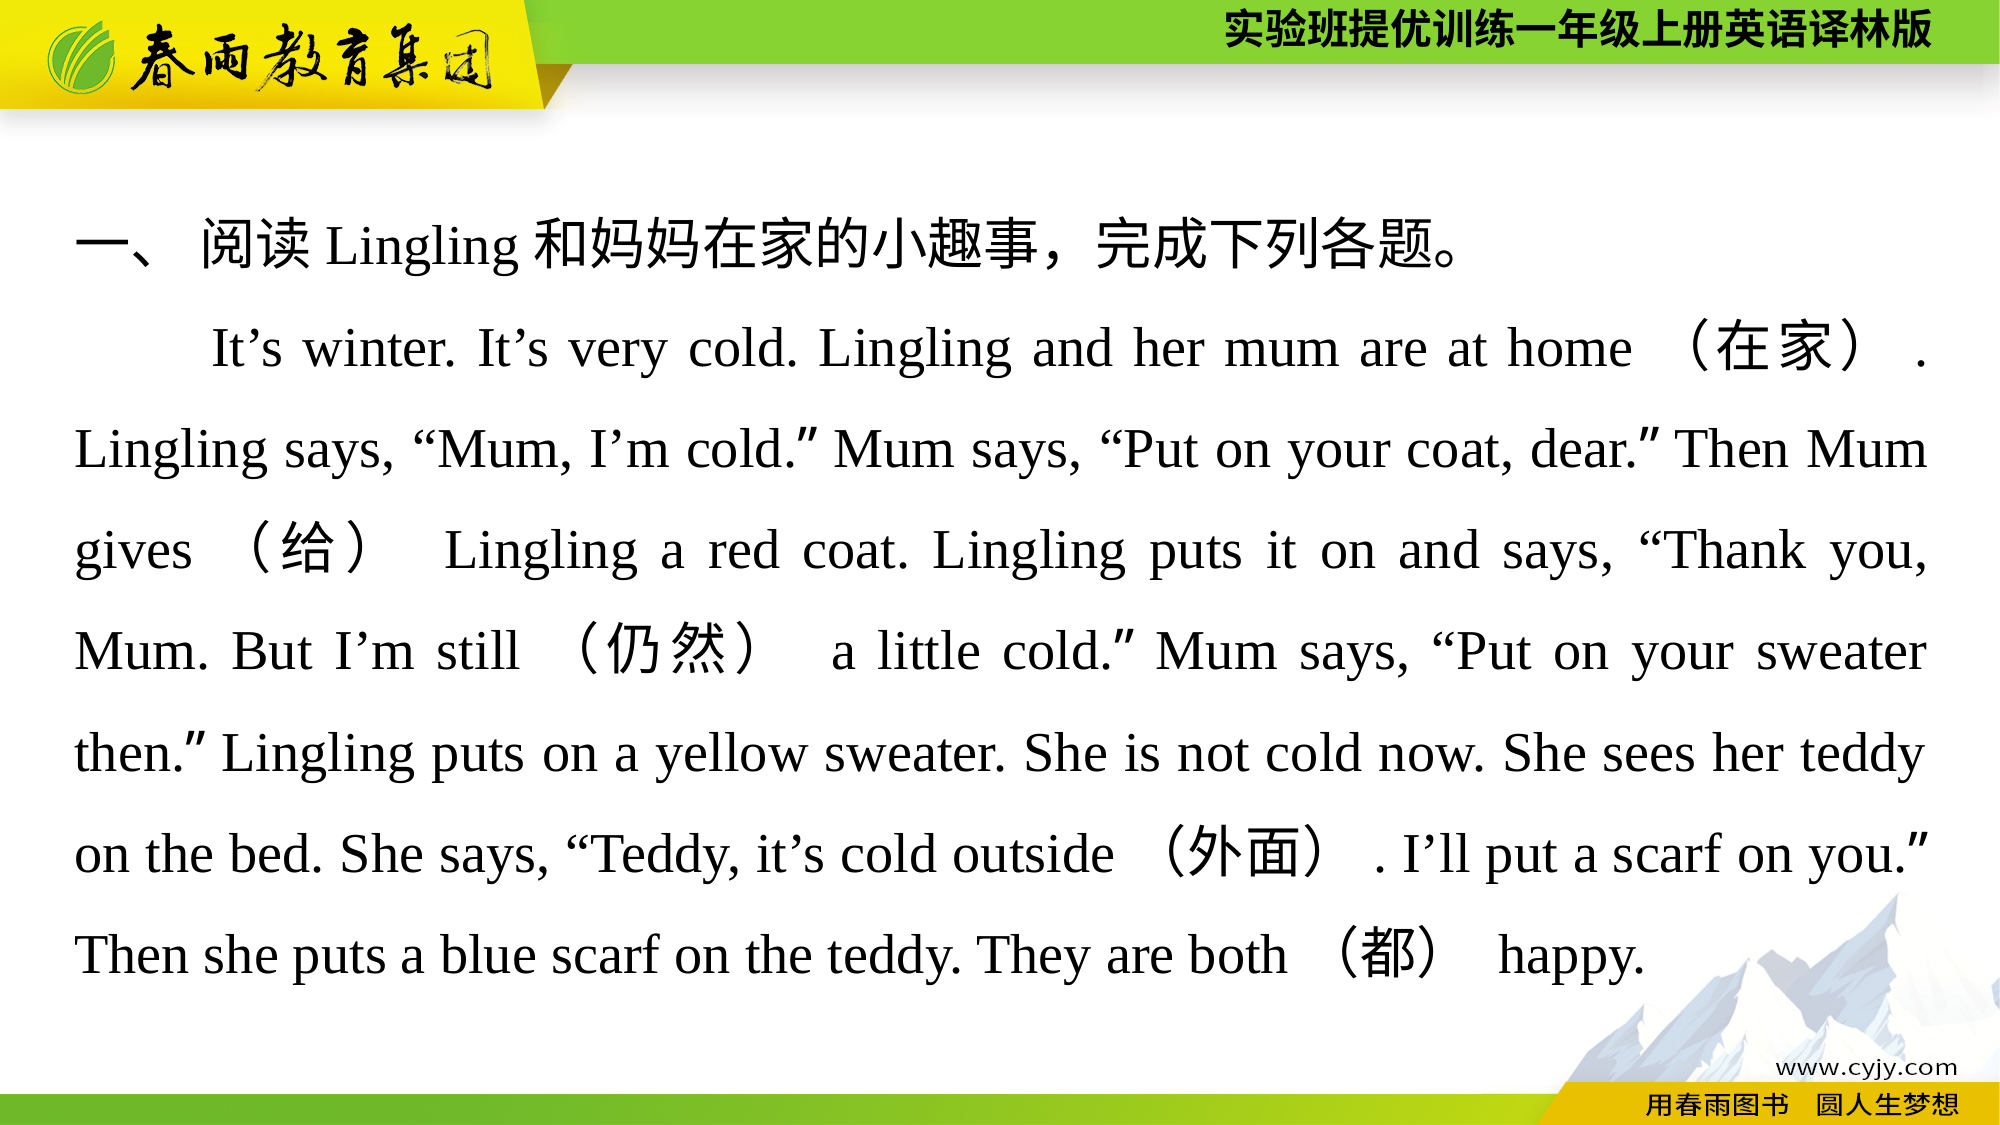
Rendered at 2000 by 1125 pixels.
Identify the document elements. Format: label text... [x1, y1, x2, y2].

picture [0, 0, 2000, 1125]
list 一、 阅读Lingling和妈妈在家的小趣事，完成下列各题。 It’s winter. It’s very cold. Lingling and her mum are at home（在家）. Lingling says, “Mum, I’m cold.” Mum says, “Put on your coat, dear.” Then Mum gives（给） Lingling a red coat. Lingling puts it on and says, “Thank you, Mum. But I’m still（仍然） a little cold.” Mum says, “Put on your sweater then.” Lingling puts on a yellow sweater. She is not cold now. She sees her teddy on the bed. She says, “Teddy, it’s cold outside（外面）. I’ll put a scarf on you.” Then she puts a blue scarf on the teddy. They are both（都） happy. [59, 167, 1944, 988]
